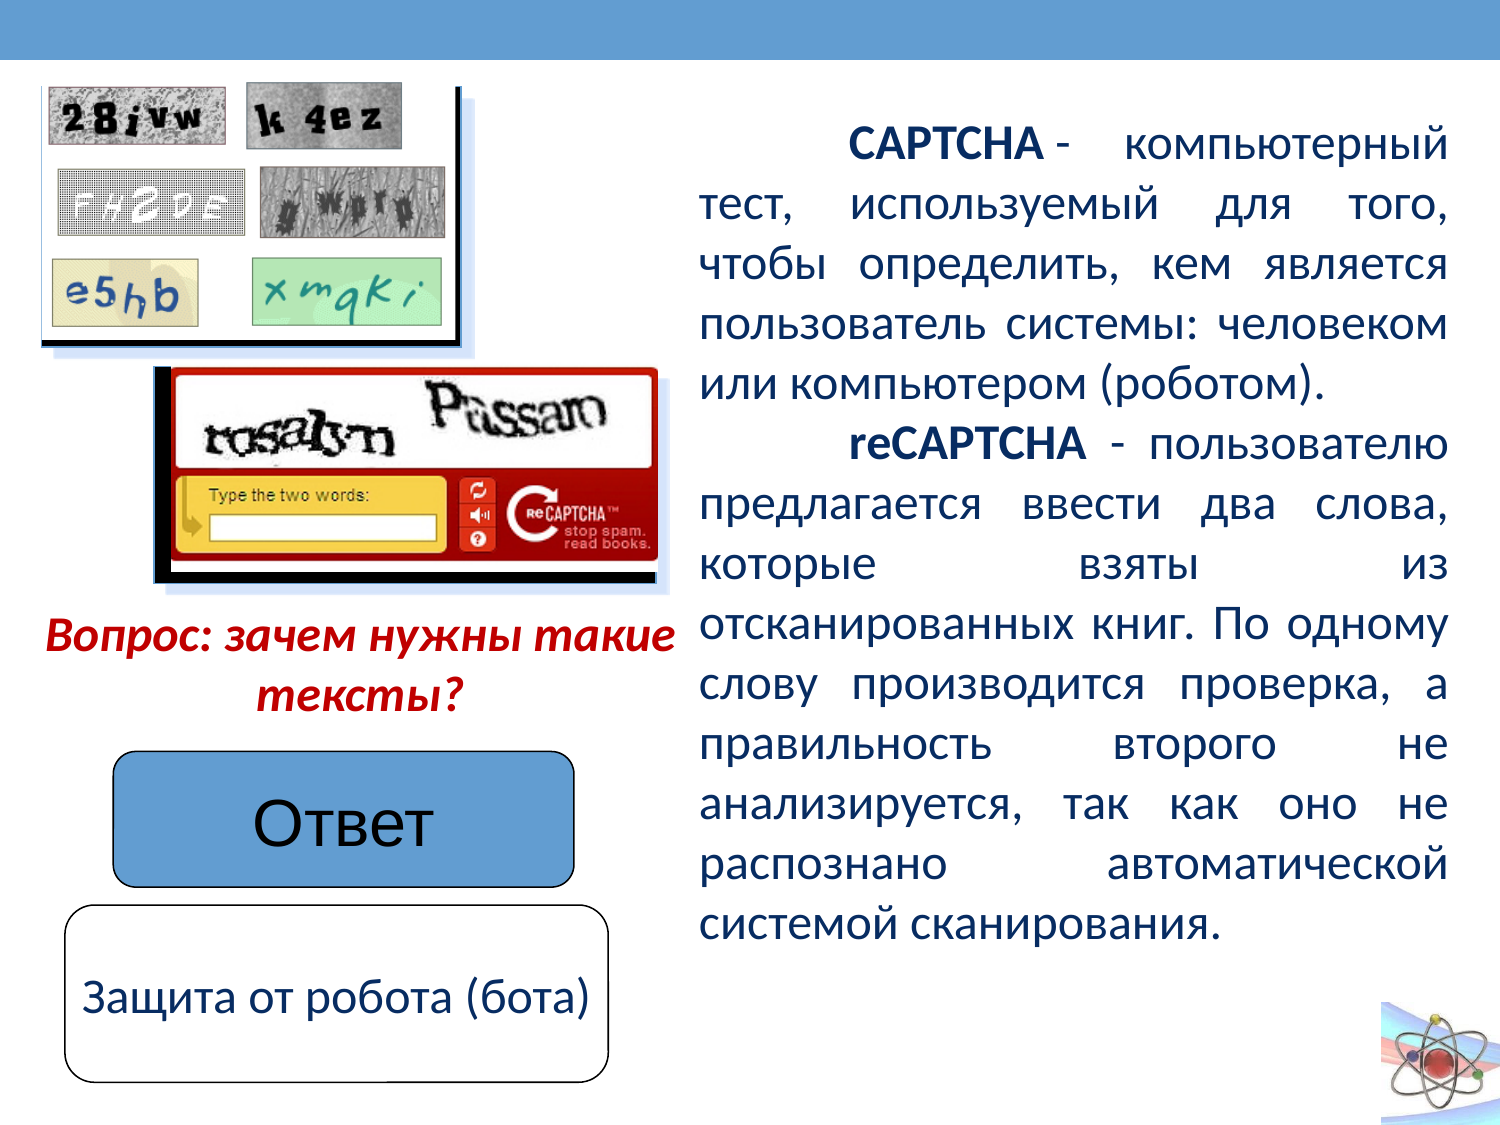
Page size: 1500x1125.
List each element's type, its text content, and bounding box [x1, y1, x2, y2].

text_box Вопрос: зачем нужны такие тексты? [0, 593, 684, 676]
picture [1381, 1002, 1500, 1125]
text_box Защита от робота (бота) [64, 905, 609, 1083]
text_box CAPTCHA - компьютерный тест, используемый для того, чтобы определить, кем является пользователь системы: человеком или компьютером (роботом). reCAPTCHA - пользователю предлагается ввести два слова, которые взяты из отсканированных книг. По одному слову производится проверка, а правильность второго не анализируется, так как оно не распознано автоматической системой сканирования. [684, 72, 1464, 964]
text_box Ответ [113, 751, 574, 888]
picture [41, 72, 456, 341]
picture [170, 361, 659, 573]
text_box [154, 366, 657, 584]
